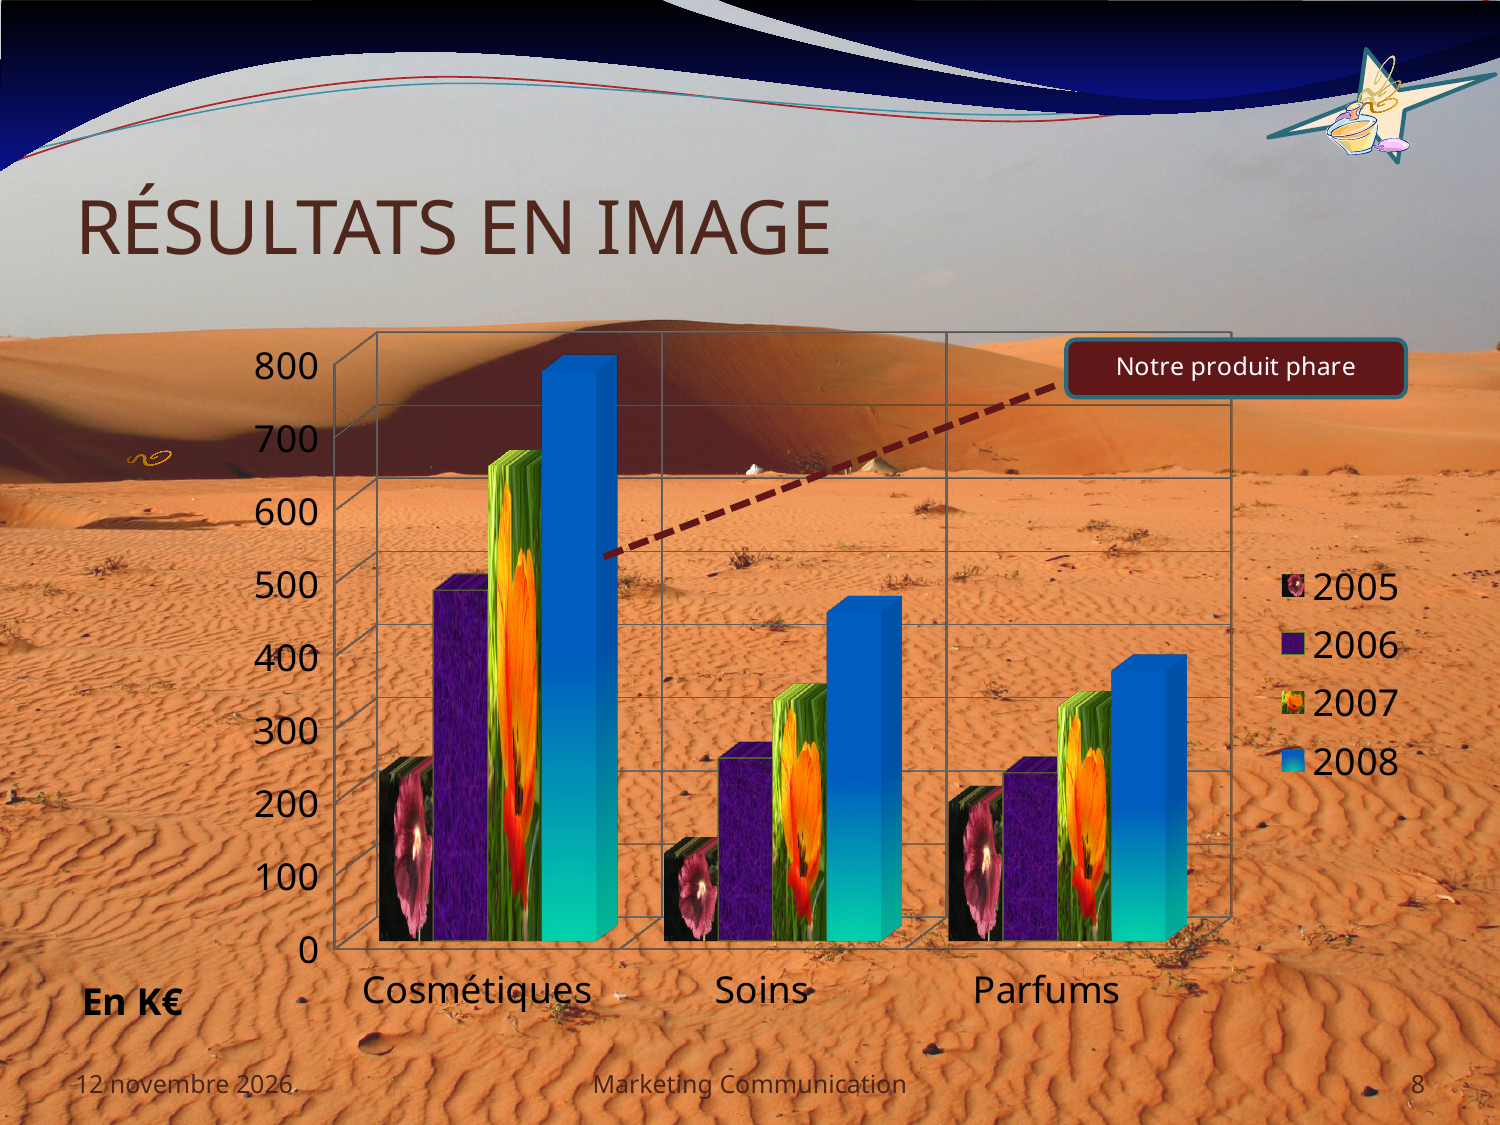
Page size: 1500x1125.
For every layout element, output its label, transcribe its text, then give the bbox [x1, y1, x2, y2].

table_header 2007 [64, 313, 1434, 1054]
slide_number mai 09 [75, 1050, 425, 1103]
slide_number 8 [1299, 1050, 1425, 1103]
chart [74, 317, 1426, 1038]
title Résultats en image [75, 82, 1425, 270]
footer Marketing Communication [474, 1051, 1025, 1103]
